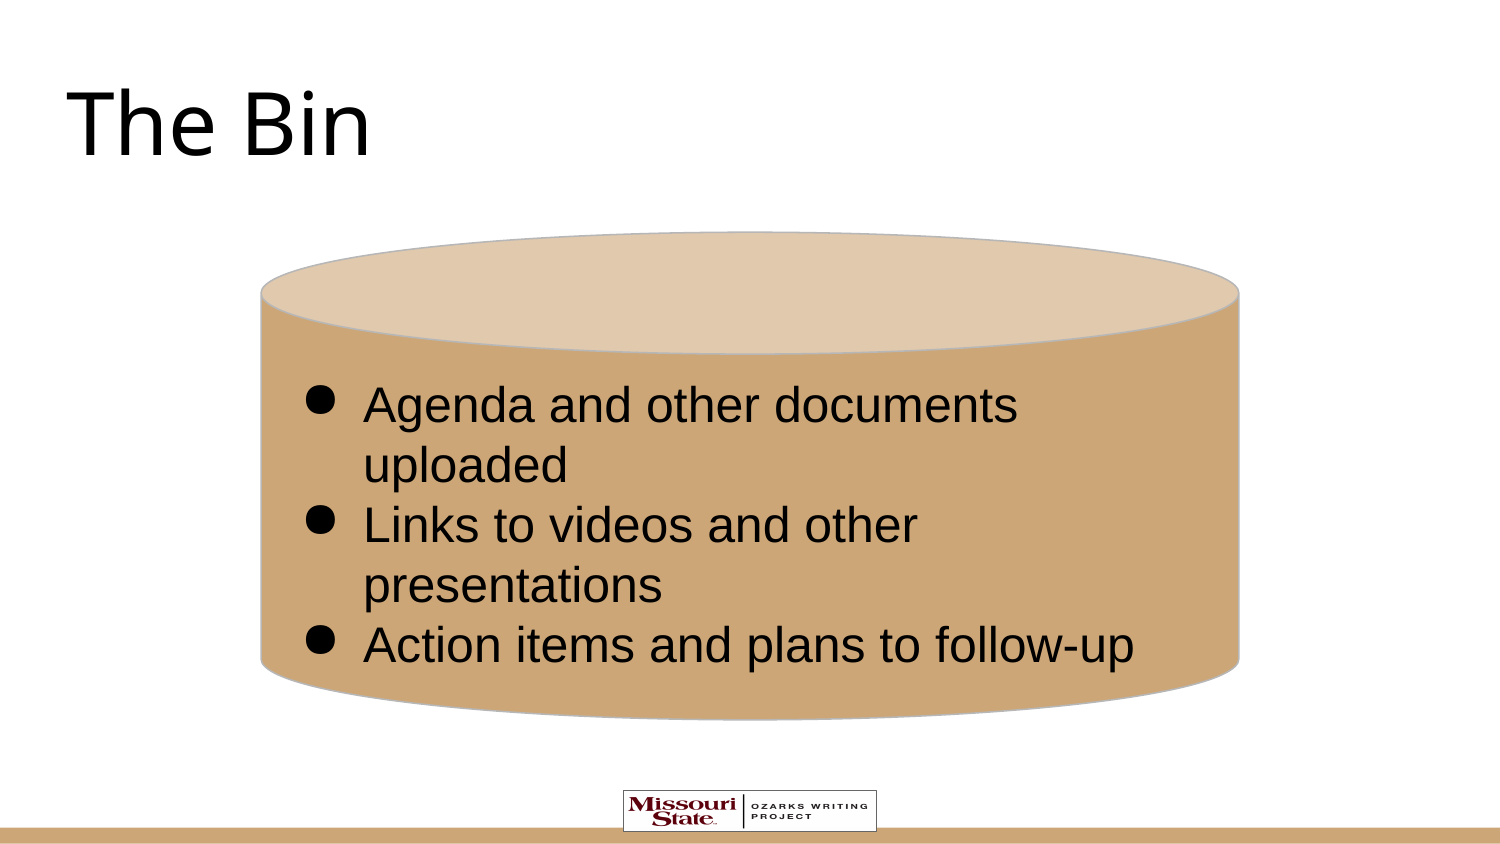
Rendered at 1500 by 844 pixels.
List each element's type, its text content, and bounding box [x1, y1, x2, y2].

title The Bin [51, 51, 1449, 189]
text_box [261, 232, 1239, 720]
text_box Agenda and other documents uploaded Links to videos and other presentations Action items and plans to follow-up [273, 357, 1227, 659]
picture [624, 791, 876, 831]
